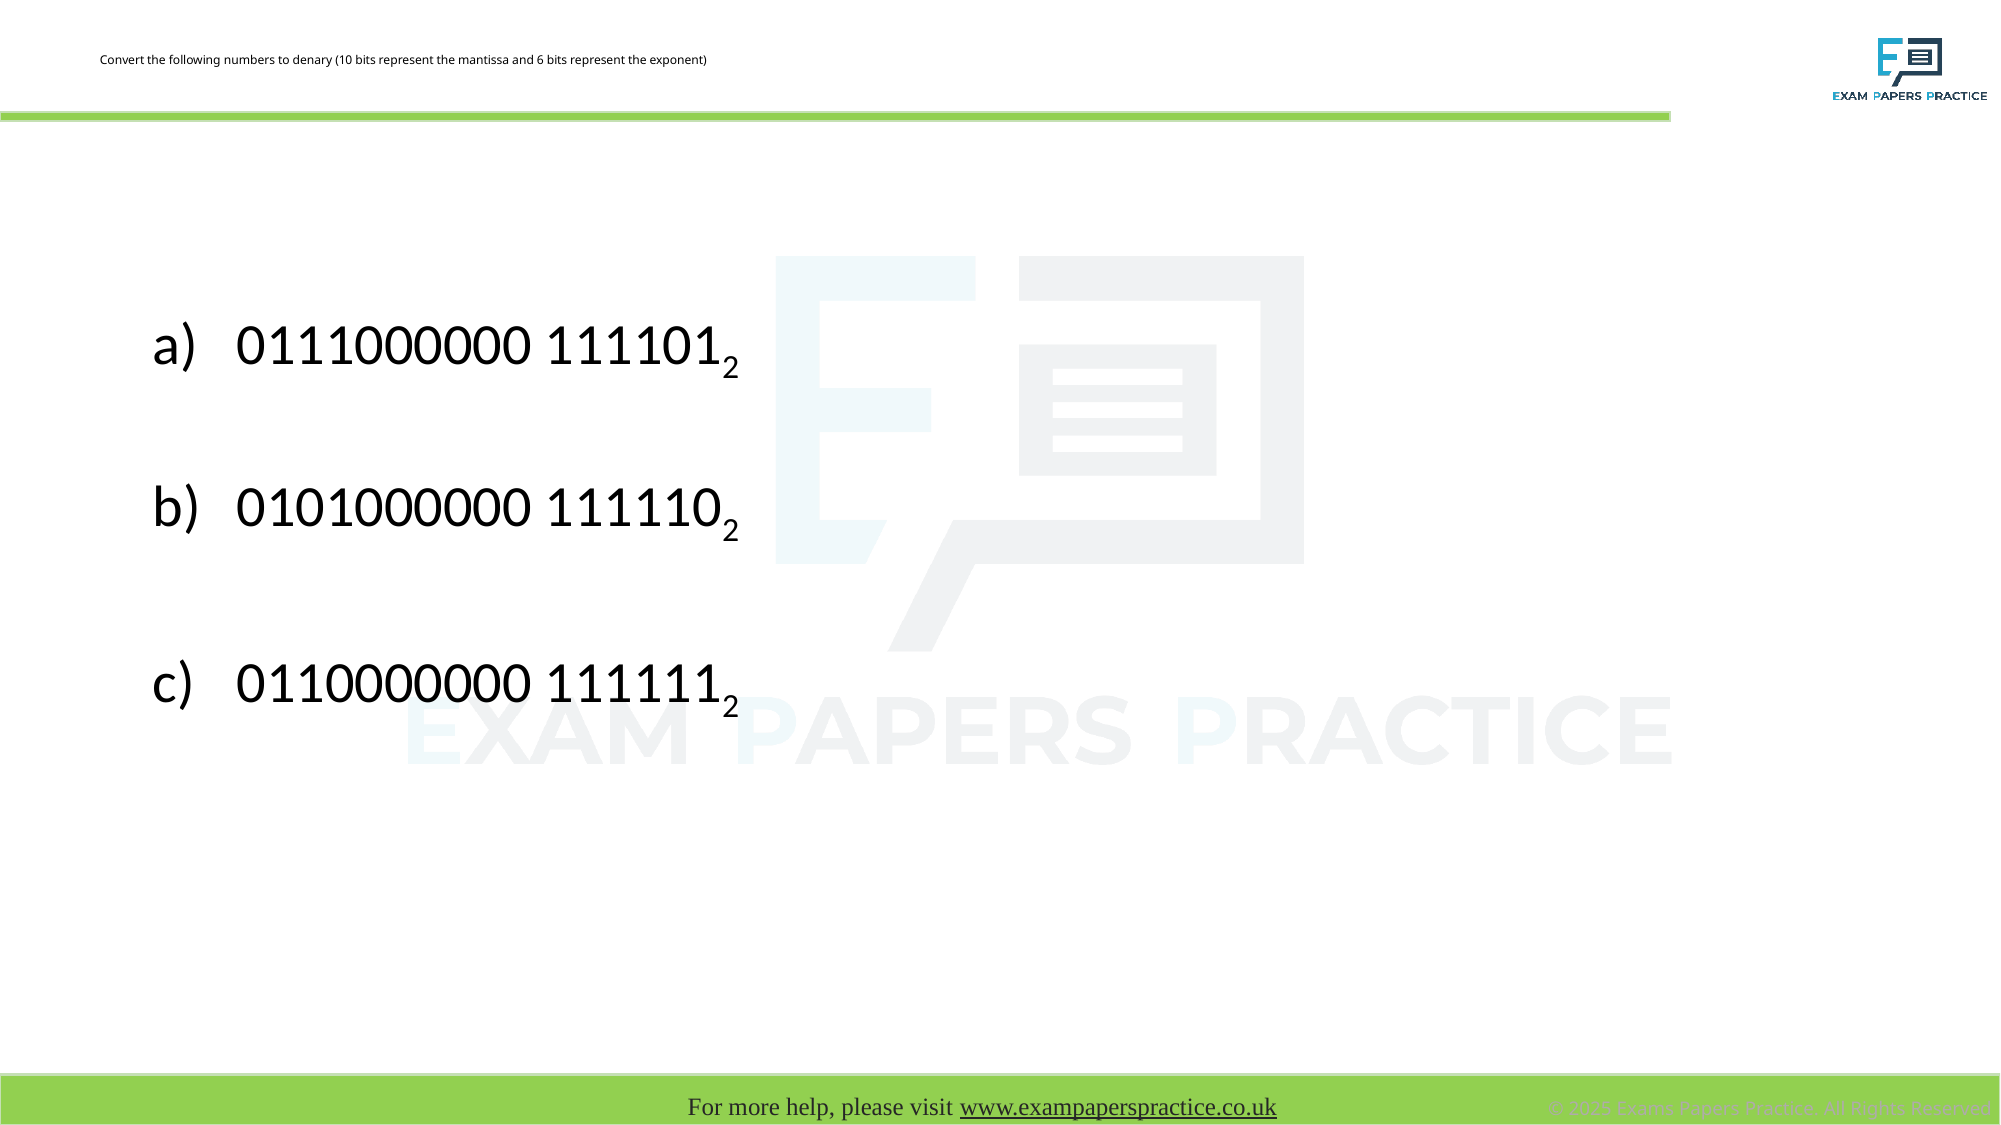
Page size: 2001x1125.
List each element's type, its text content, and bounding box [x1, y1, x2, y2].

title Convert the following numbers to denary (10 bits represent the mantissa and 6 bits represent the exponent) [84, 46, 1810, 75]
list 0111000000 1111012 0101000000 1111102 0110000000 1111112 [137, 299, 1863, 1125]
